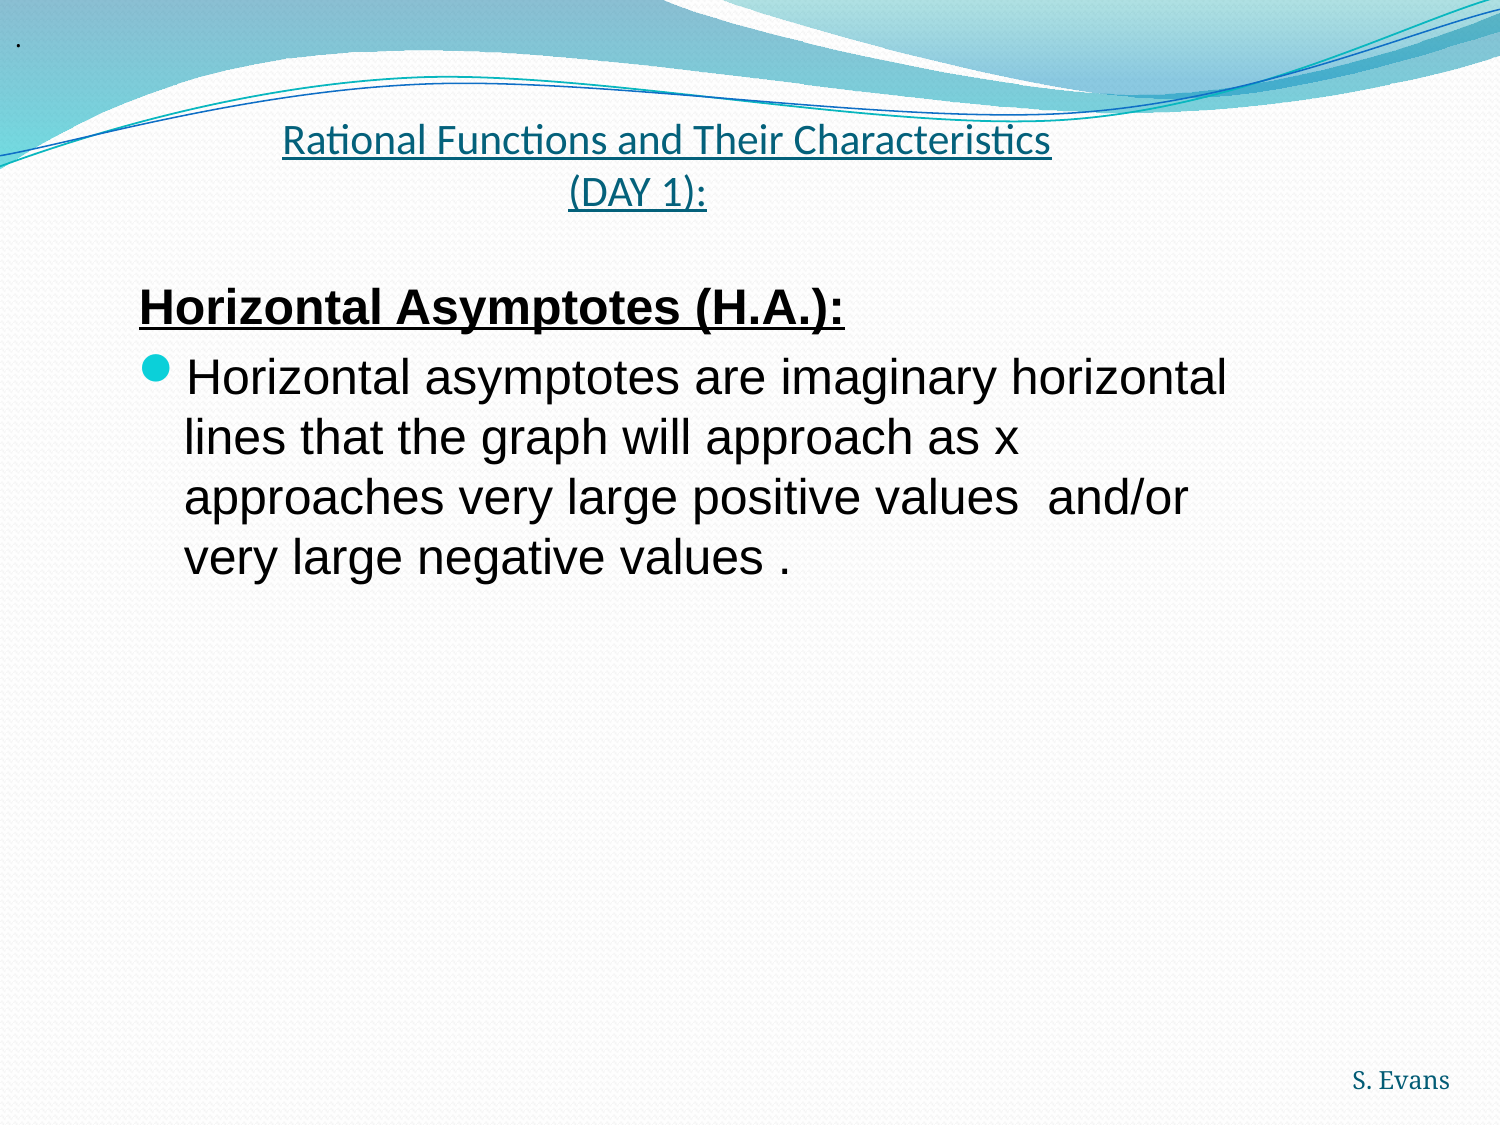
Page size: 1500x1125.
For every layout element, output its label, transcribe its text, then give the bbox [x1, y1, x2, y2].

footer S. Evans [1352, 1035, 1453, 1095]
list Horizontal Asymptotes (H.A.): Horizontal asymptotes are imaginary horizontal lines that the graph will approach as x approaches very large positive values and/or very large negative values . [123, 267, 1247, 1071]
text_box . [0, 14, 44, 60]
title Rational Functions and Their Characteristics (DAY 1): [194, 101, 1081, 267]
